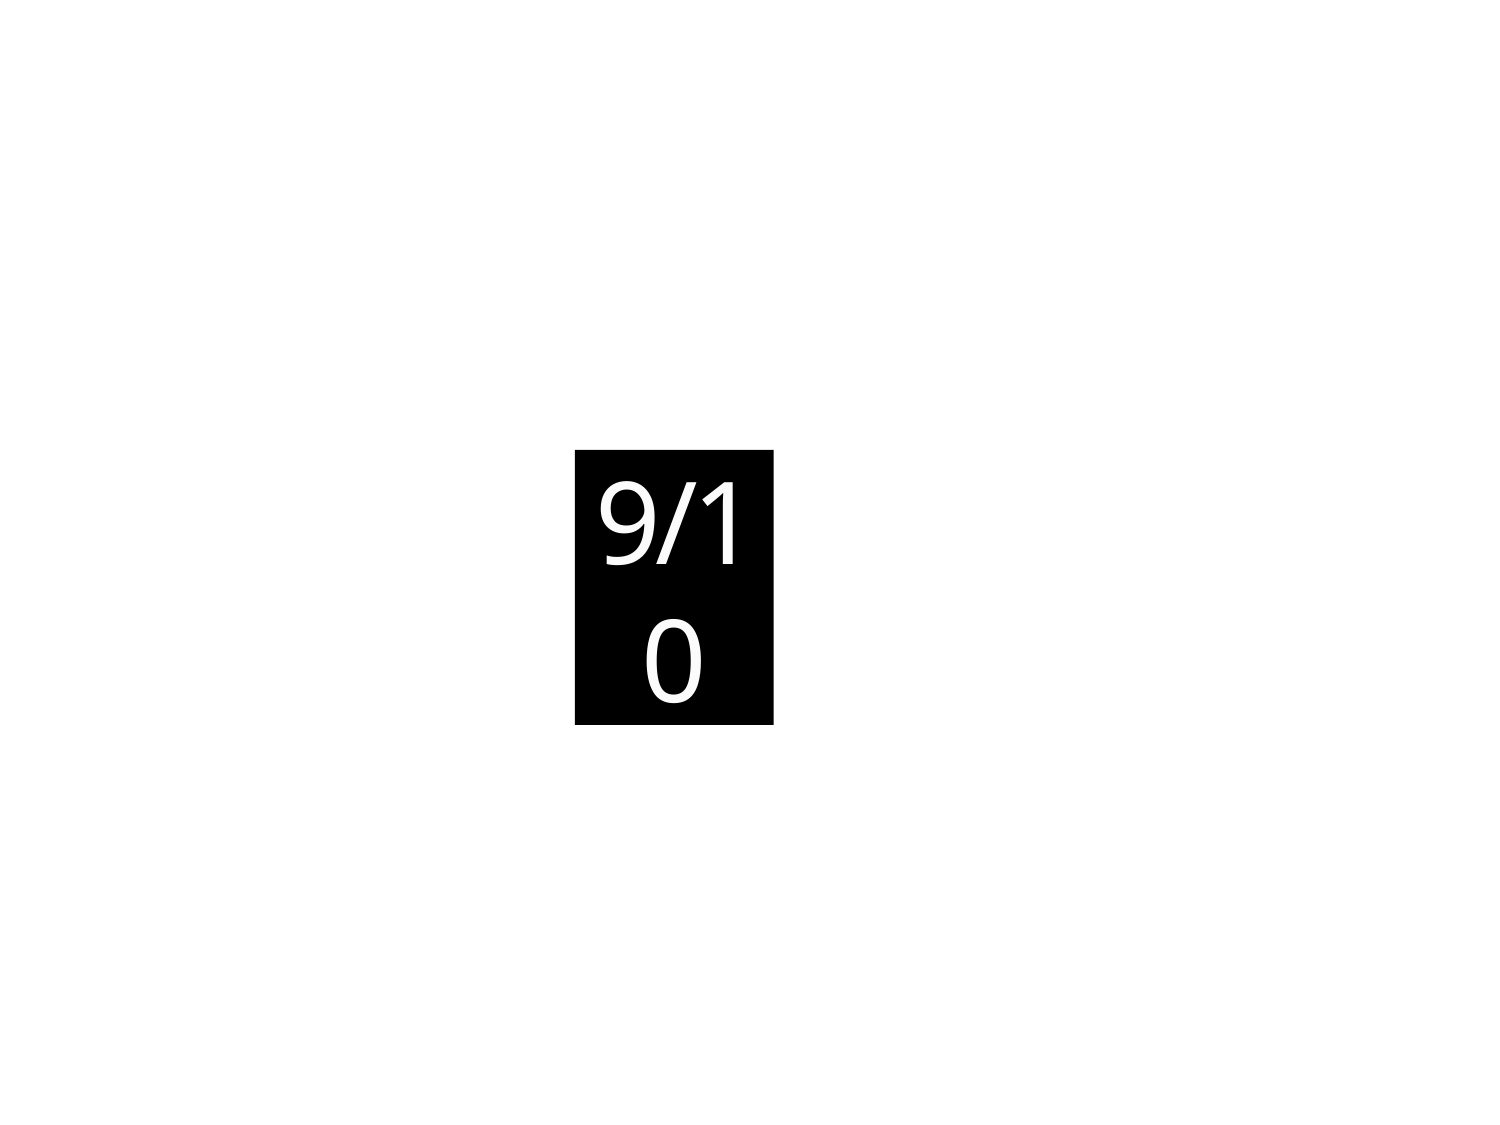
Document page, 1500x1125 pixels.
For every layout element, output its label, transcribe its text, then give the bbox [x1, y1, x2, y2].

text_box 9/10 [574, 449, 774, 725]
